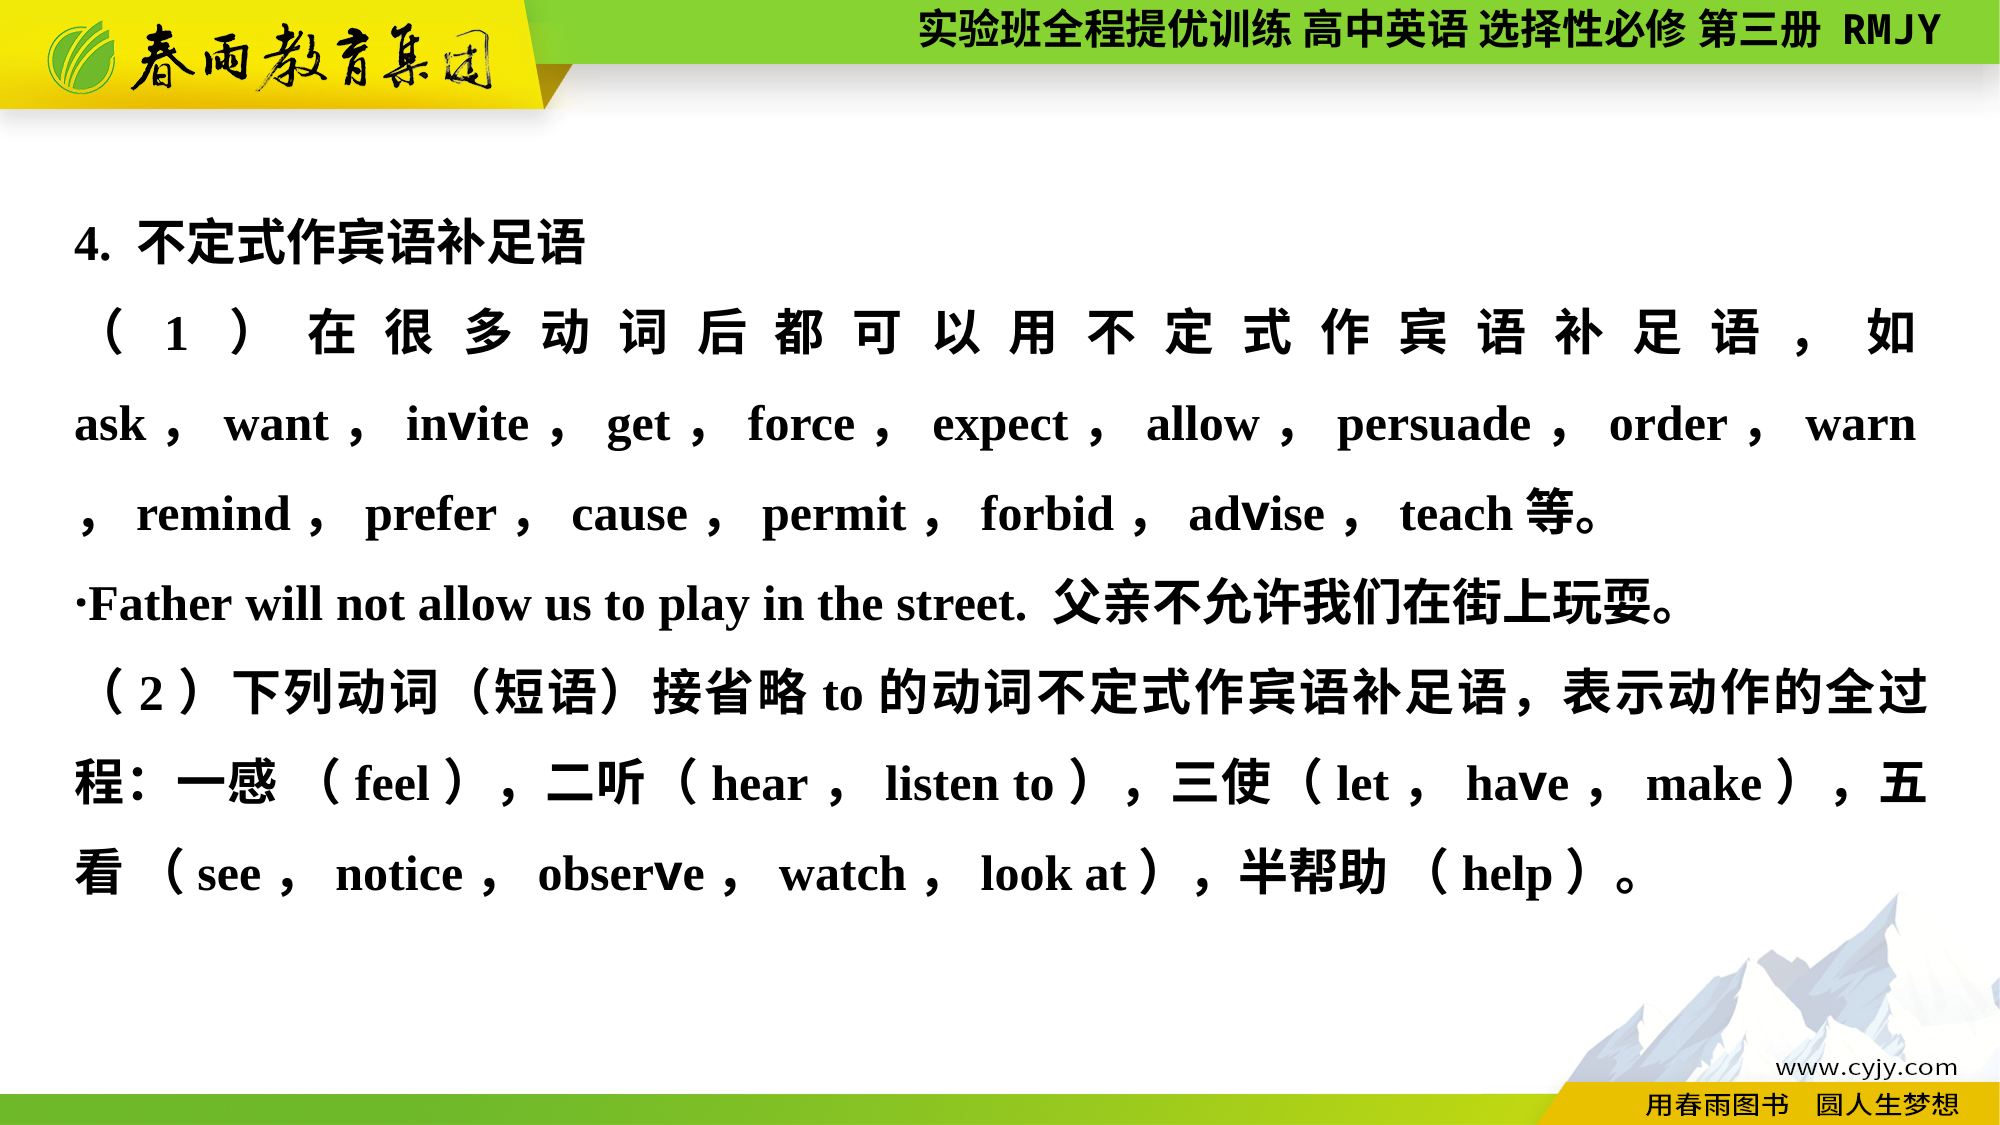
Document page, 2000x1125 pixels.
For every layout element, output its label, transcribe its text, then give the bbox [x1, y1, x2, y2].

list 4. 不定式作宾语补足语 （1）在很多动词后都可以用不定式作宾语补足语，如ask，want，invite，get，force，expect，allow，persuade，order，warn，remind，prefer，cause，permit，forbid，advise，teach等。 ·Father will not allow us to play in the street. 父亲不允许我们在街上玩耍。 （2）下列动词（短语）接省略to的动词不定式作宾语补足语，表示动作的全过程：一感 （feel），二听（hear，listen to），三使（let，have，make），五看 （see，notice，observe，watch，look at），半帮助 （help）。 [59, 173, 1944, 905]
picture [0, 0, 2000, 1125]
